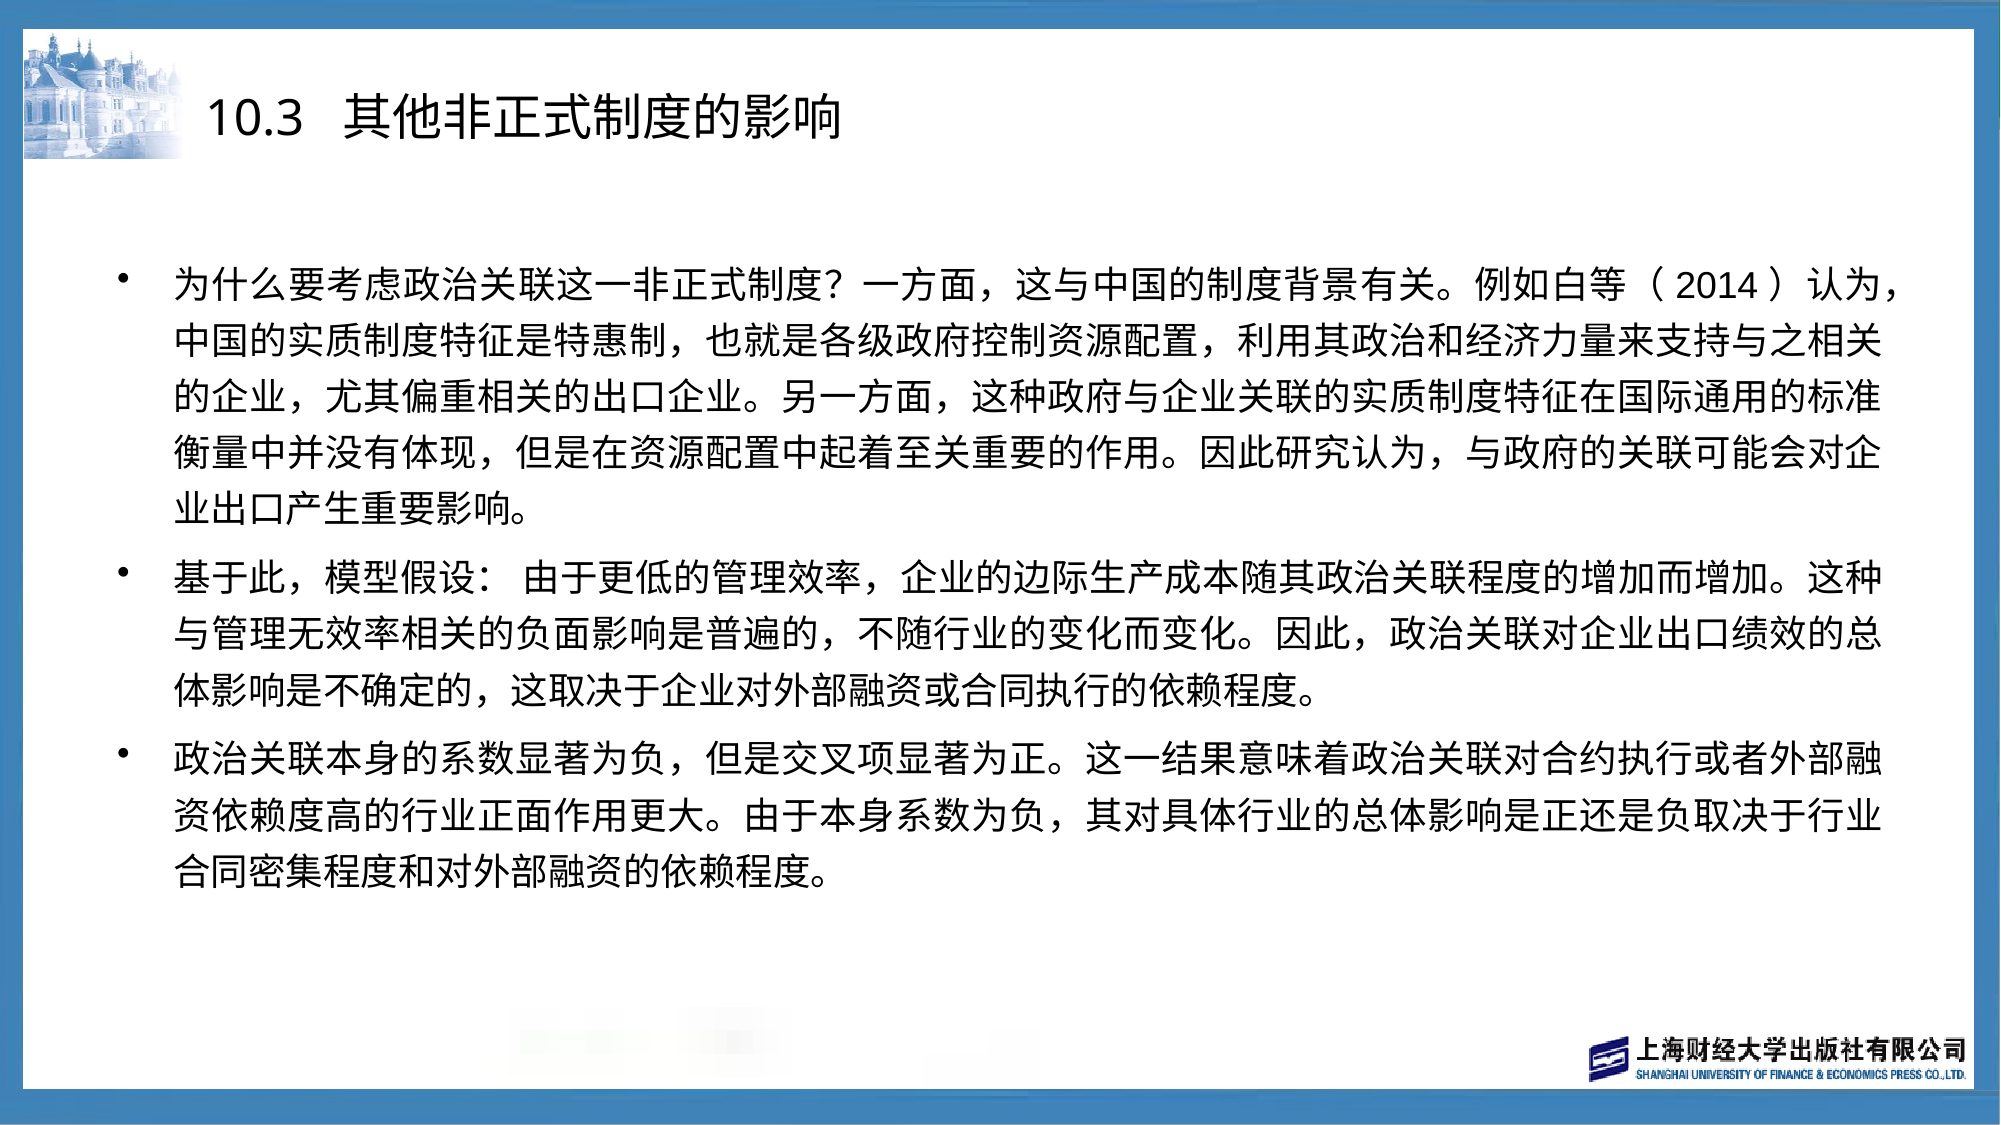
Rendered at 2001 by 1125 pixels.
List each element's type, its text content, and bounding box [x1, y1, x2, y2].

list 为什么要考虑政治关联这一非正式制度？一方面，这与中国的制度背景有关。例如白等（2014）认为，中国的实质制度特征是特惠制，也就是各级政府控制资源配置，利用其政治和经济力量来支持与之相关的企业，尤其偏重相关的出口企业。另一方面，这种政府与企业关联的实质制度特征在国际通用的标准衡量中并没有体现，但是在资源配置中起着至关重要的作用。因此研究认为，与政府的关联可能会对企业出口产生重要影响。 基于此，模型假设： 由于更低的管理效率，企业的边际生产成本随其政治关联程度的增加而增加。这种与管理无效率相关的负面影响是普遍的，不随行业的变化而变化。因此，政治关联对企业出口绩效的总体影响是不确定的，这取决于企业对外部融资或合同执行的依赖程度。 政治关联本身的系数显著为负，但是交叉项显著为正。这一结果意味着政治关联对合约执行或者外部融资依赖度高的行业正面作用更大。由于本身系数为负，其对具体行业的总体影响是正还是负取决于行业合同密集程度和对外部融资的依赖程度。 [102, 241, 1898, 1065]
title 10.3 其他非正式制度的影响 [190, 64, 1547, 168]
picture [0, 0, 2001, 1125]
